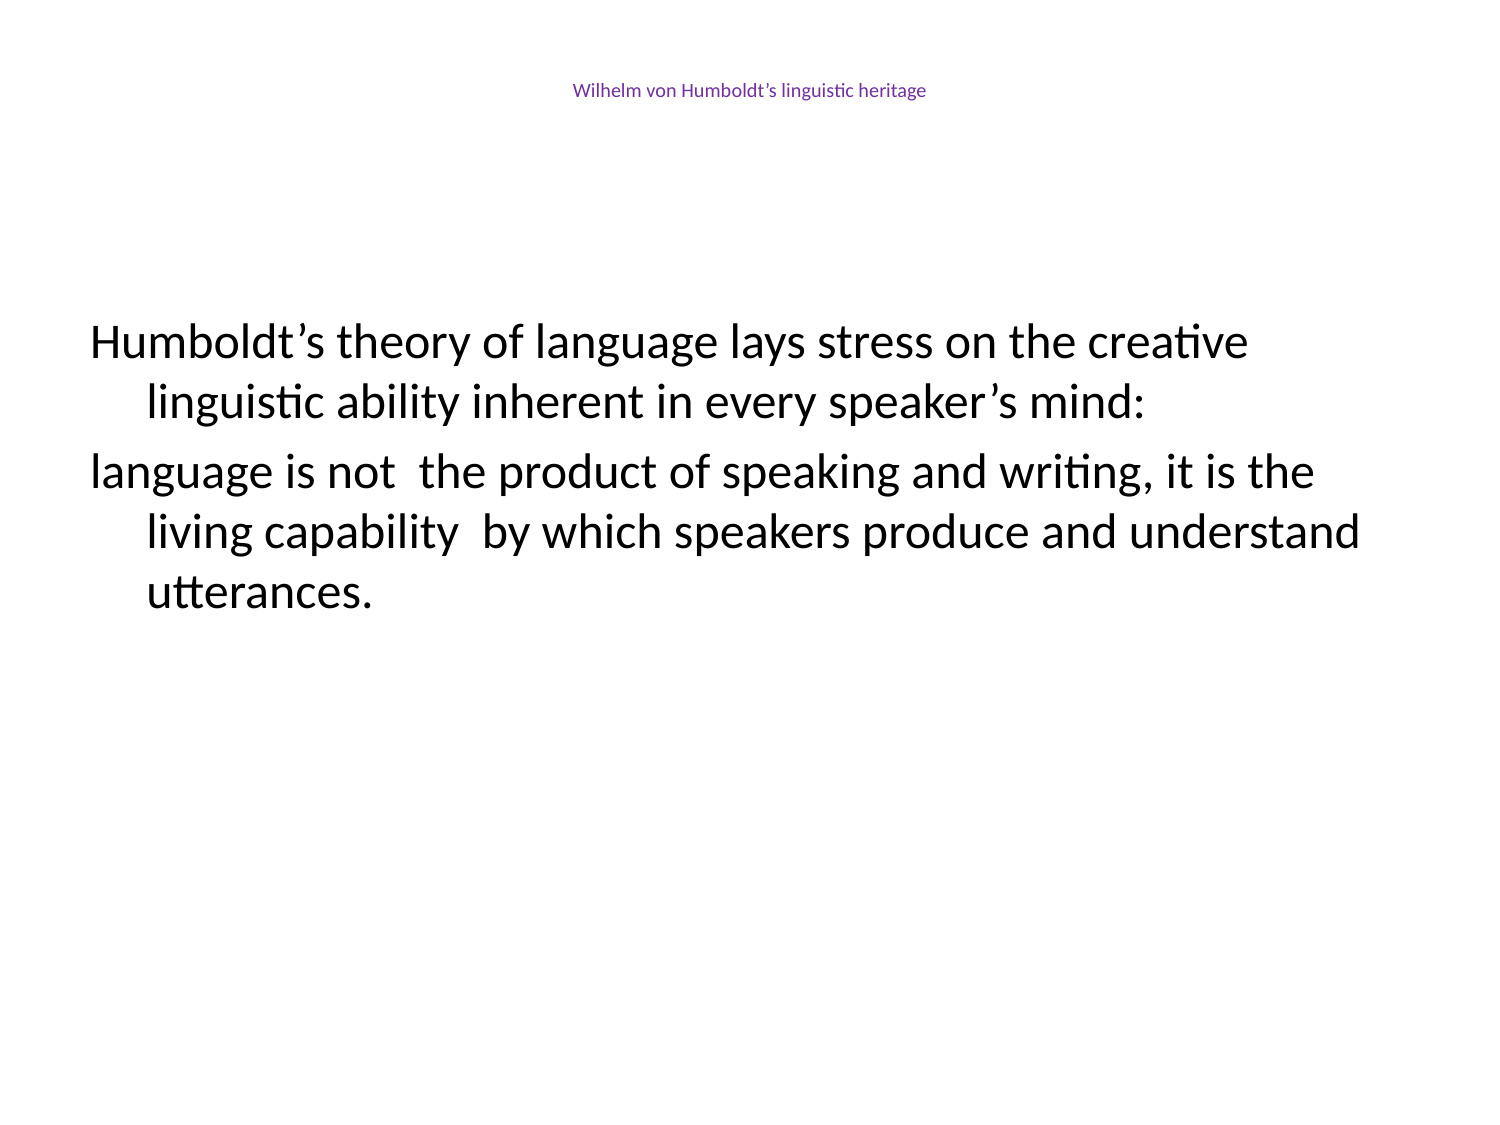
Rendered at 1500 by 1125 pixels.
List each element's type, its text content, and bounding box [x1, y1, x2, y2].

title Wilhelm von Humboldt’s linguistic heritage [75, 45, 1425, 149]
list Humboldt’s theory of language lays stress on the creative linguistic ability inherent in every speaker’s mind: language is not the product of speaking and writing, it is the living capability by which speakers produce and understand utterances. [75, 160, 1424, 1005]
